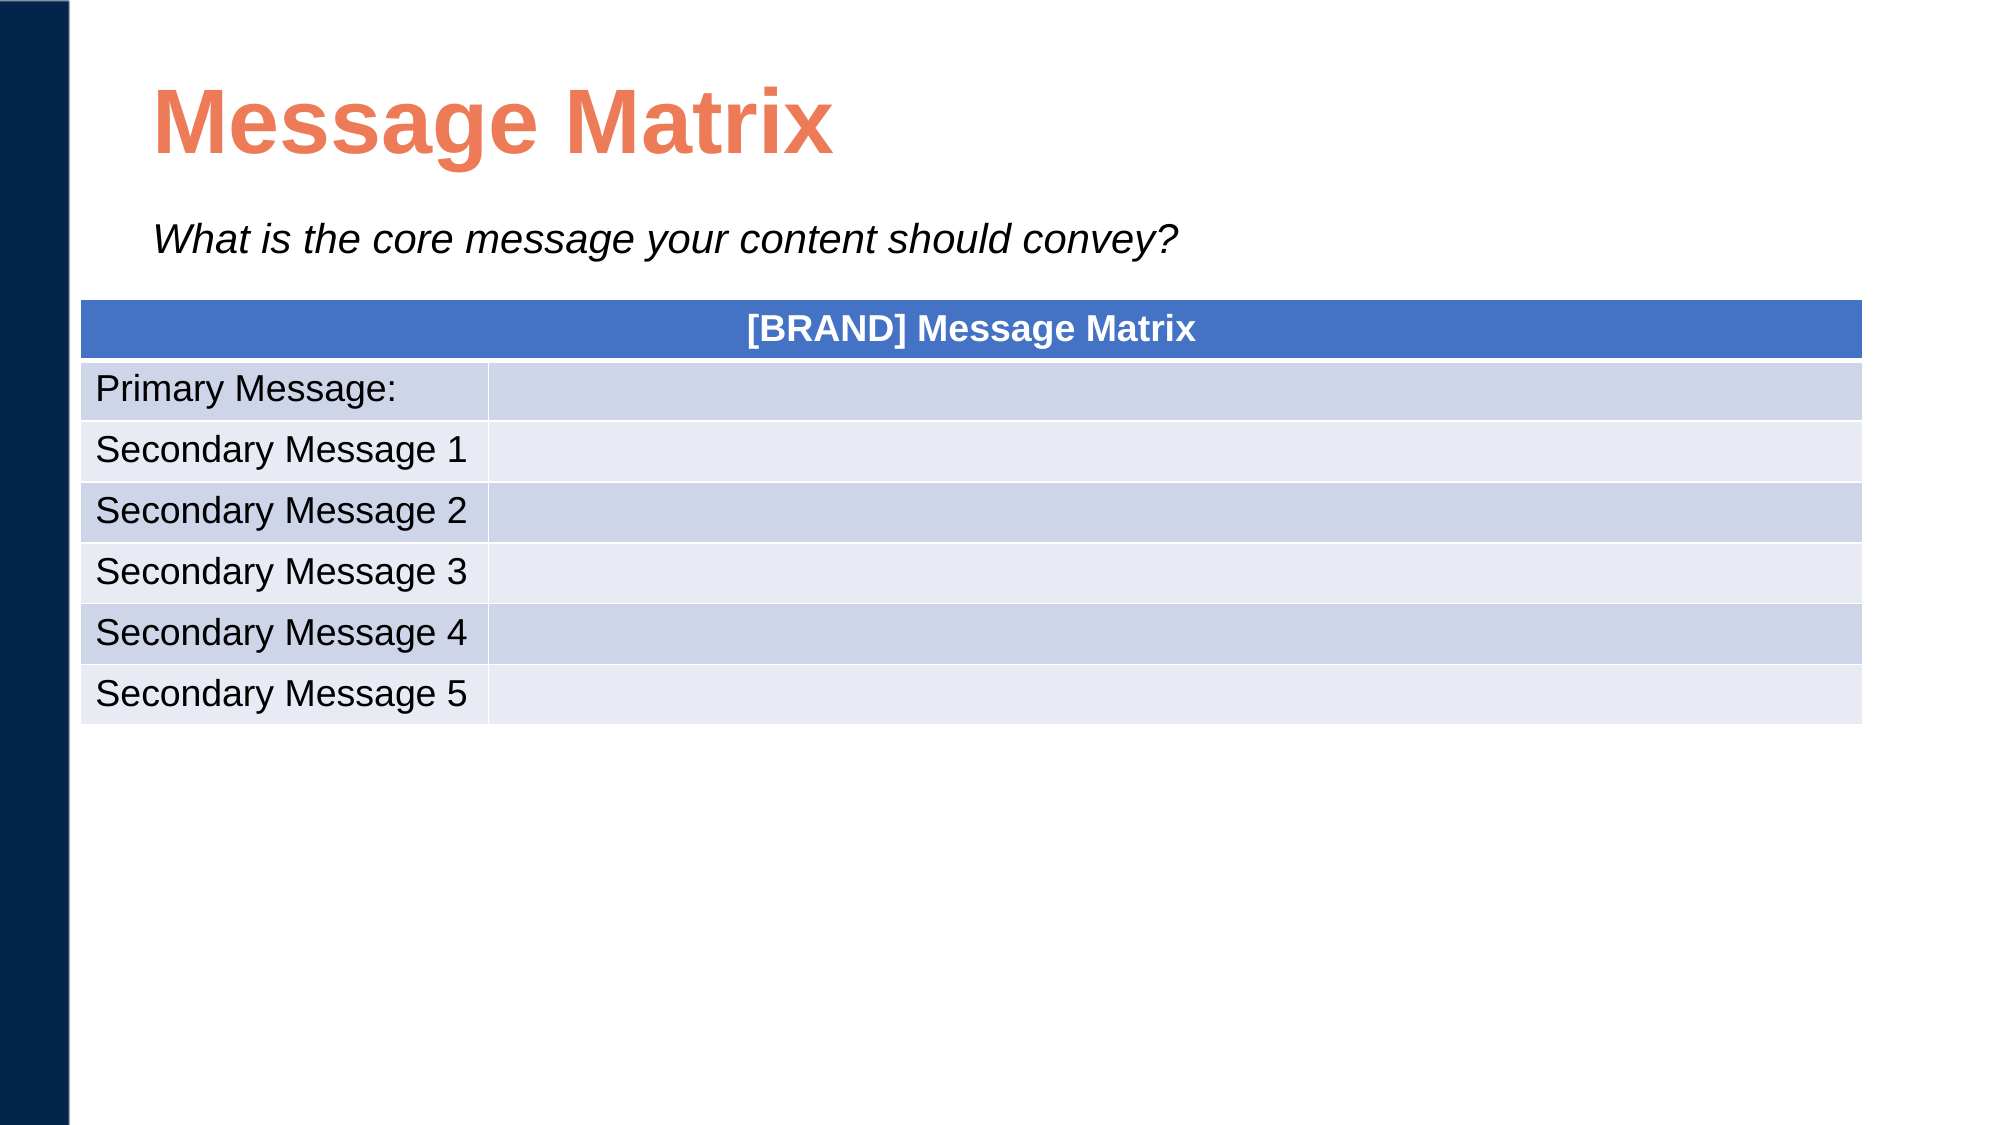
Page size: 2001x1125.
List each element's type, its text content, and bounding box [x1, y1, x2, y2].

table_cell Secondary Message 1 [81, 422, 488, 481]
table_cell [489, 665, 1862, 724]
picture [0, 0, 2001, 1125]
title Message Matrix What is the core message your content should convey? [137, 59, 1863, 278]
table_cell Secondary Message 3 [81, 544, 488, 603]
table_header [BRAND] Message Matrix [81, 300, 1862, 358]
table_cell Secondary Message 4 [81, 604, 488, 664]
table_cell [489, 363, 1862, 420]
table_cell [489, 422, 1862, 481]
table_cell Secondary Message 5 [81, 665, 488, 724]
table_cell [489, 604, 1862, 664]
table_cell [489, 483, 1862, 542]
table_cell Primary Message: [81, 363, 488, 420]
table_cell Secondary Message 2 [81, 483, 488, 542]
table_cell [489, 544, 1862, 603]
